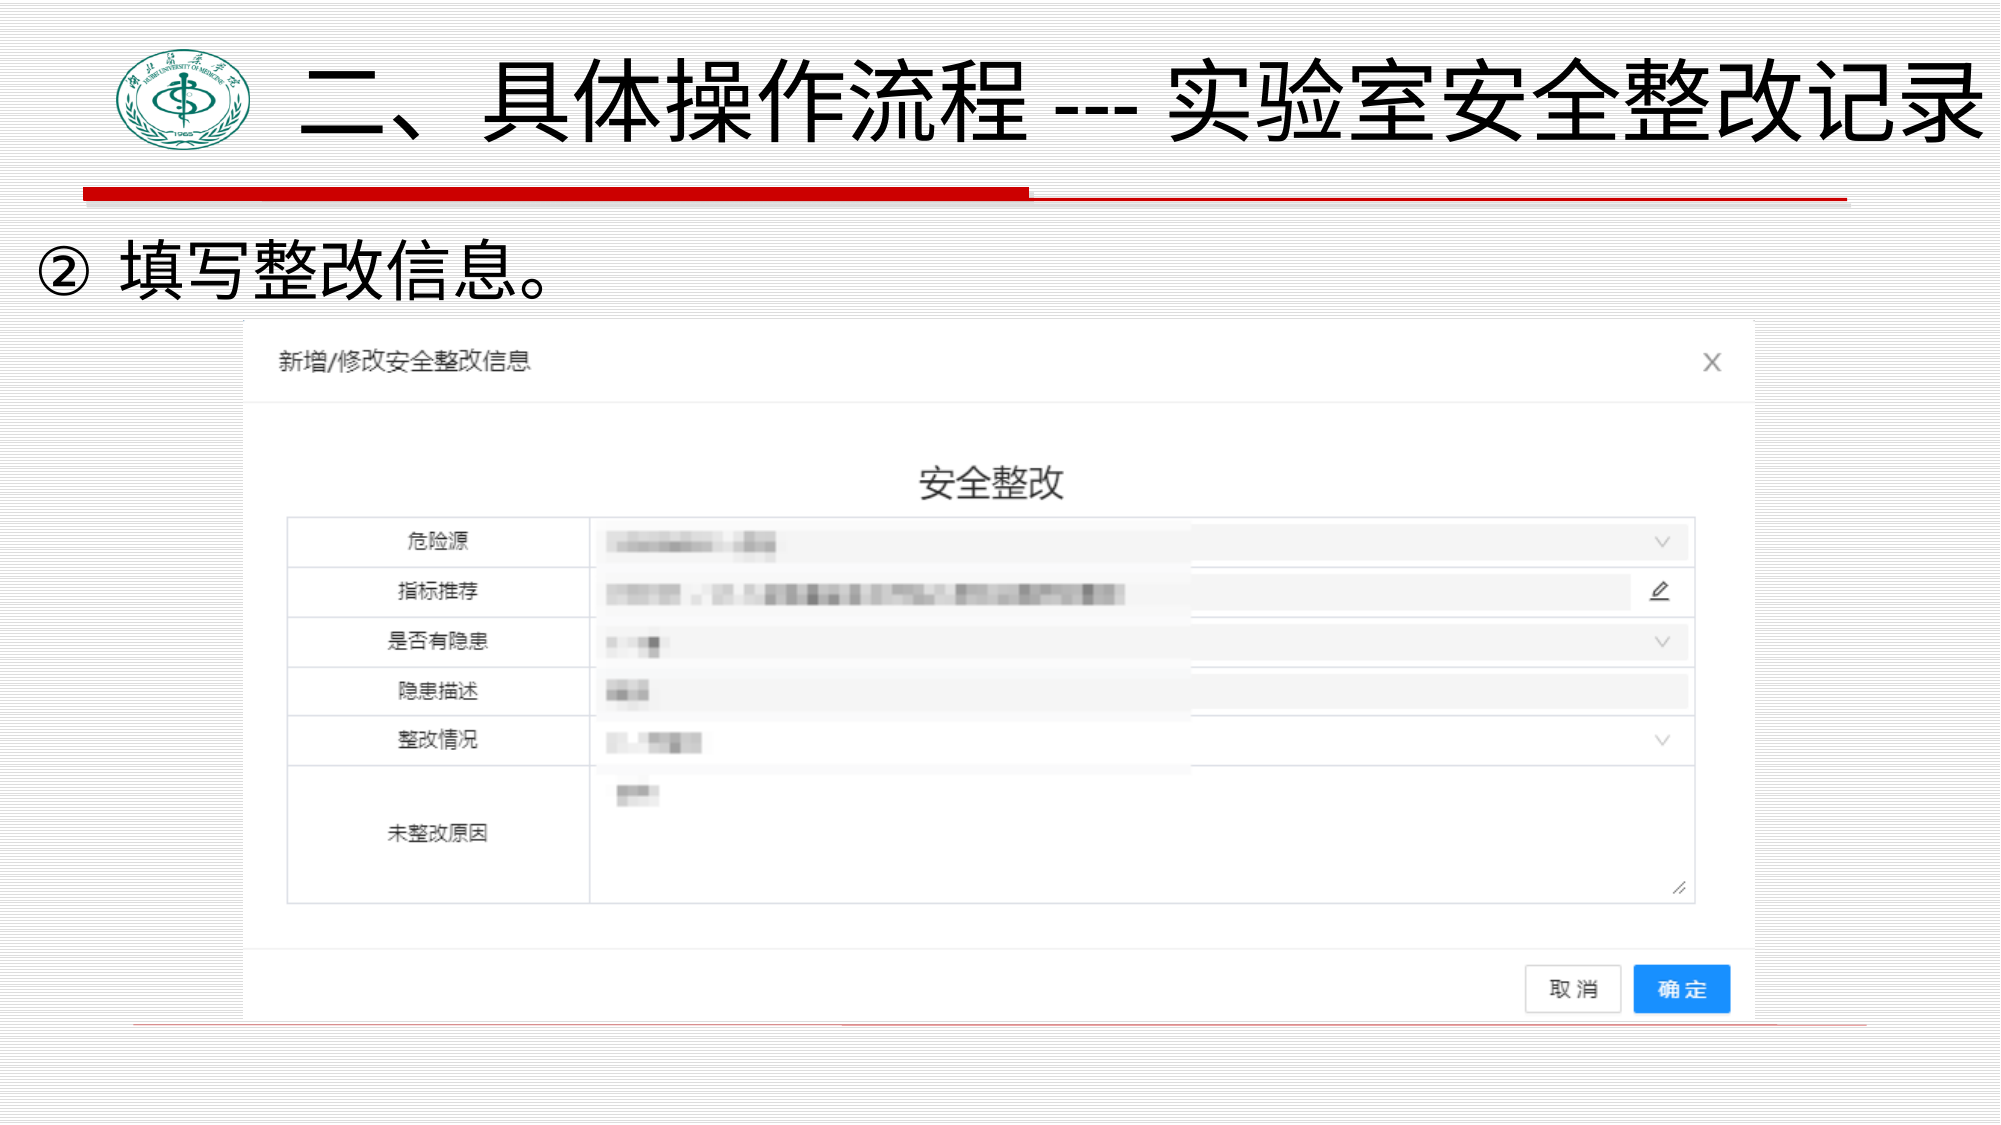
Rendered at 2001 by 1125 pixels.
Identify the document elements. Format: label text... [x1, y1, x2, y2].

title 填写整改信息。 [19, 216, 1930, 322]
picture [116, 49, 250, 150]
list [242, 320, 1755, 1022]
text_box 二、具体操作流程---实验室安全整改记录 [282, 30, 2000, 167]
